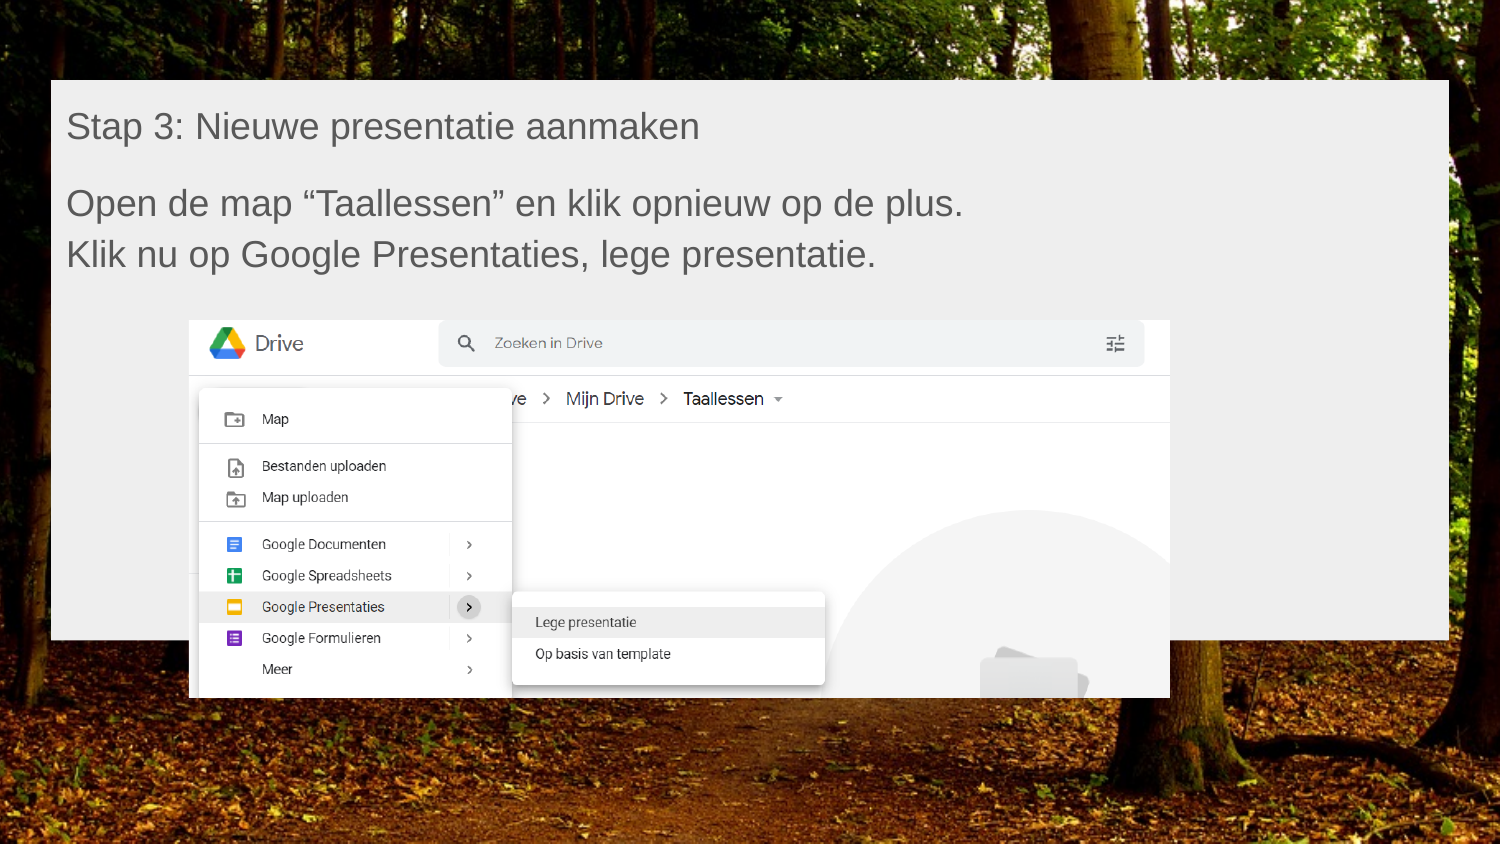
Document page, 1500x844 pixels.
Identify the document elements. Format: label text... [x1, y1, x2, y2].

picture [0, 0, 1500, 844]
list Stap 3: Nieuwe presentatie aanmaken Open de map “Taallessen” en klik opnieuw op de plus. Klik nu op Google Presentaties, lege presentatie. [51, 80, 1449, 641]
